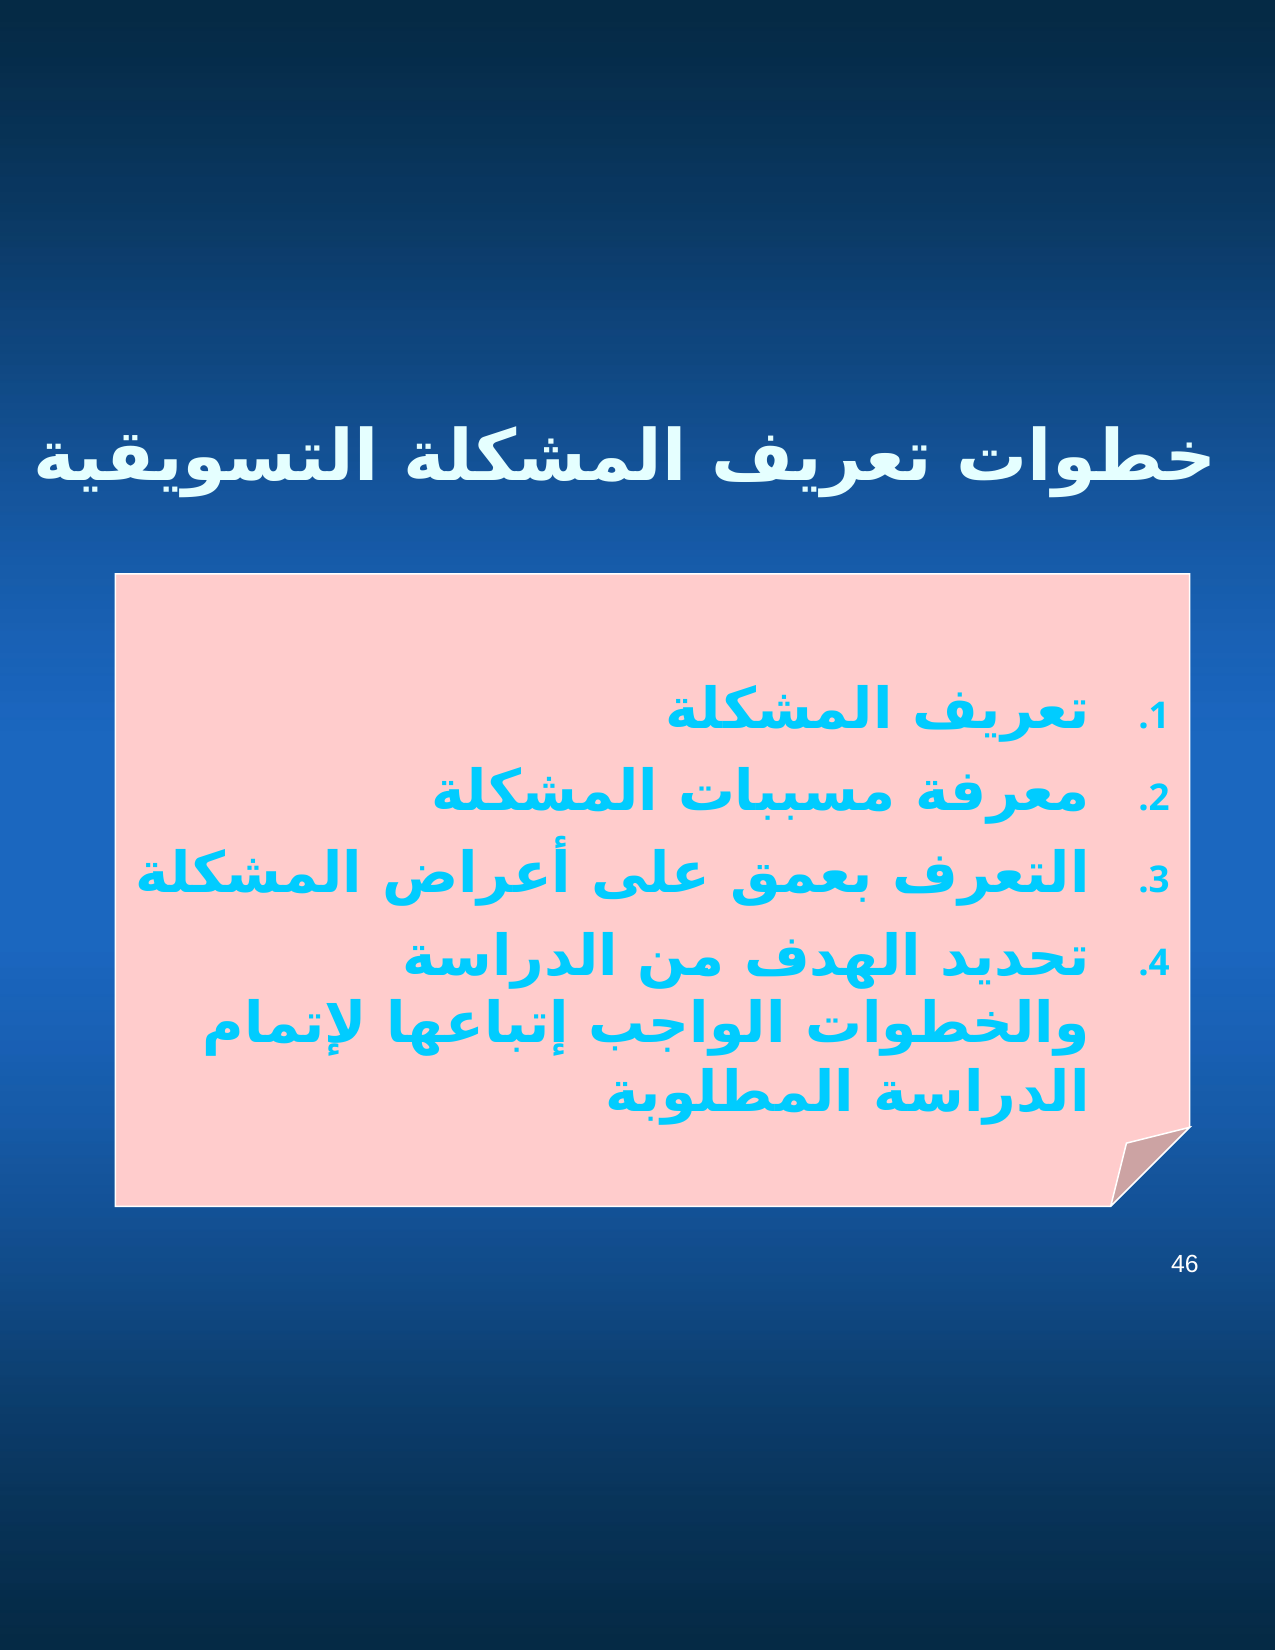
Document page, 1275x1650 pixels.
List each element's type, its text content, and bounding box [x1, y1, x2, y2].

text_box خطوات تعريف المشكلة التسويقية [0, 393, 1233, 511]
text_box [115, 573, 1190, 664]
text_box تعريف المشكلة معرفة مسببات المشكلة التعرف بعمق على أعراض المشكلة تحديد الهدف من الدراسة والخطوات الواجب إتباعها لإتمام الدراسة المطلوبة [105, 664, 1190, 1238]
text_box 46 [913, 1217, 1212, 1284]
picture [0, 0, 1275, 1650]
